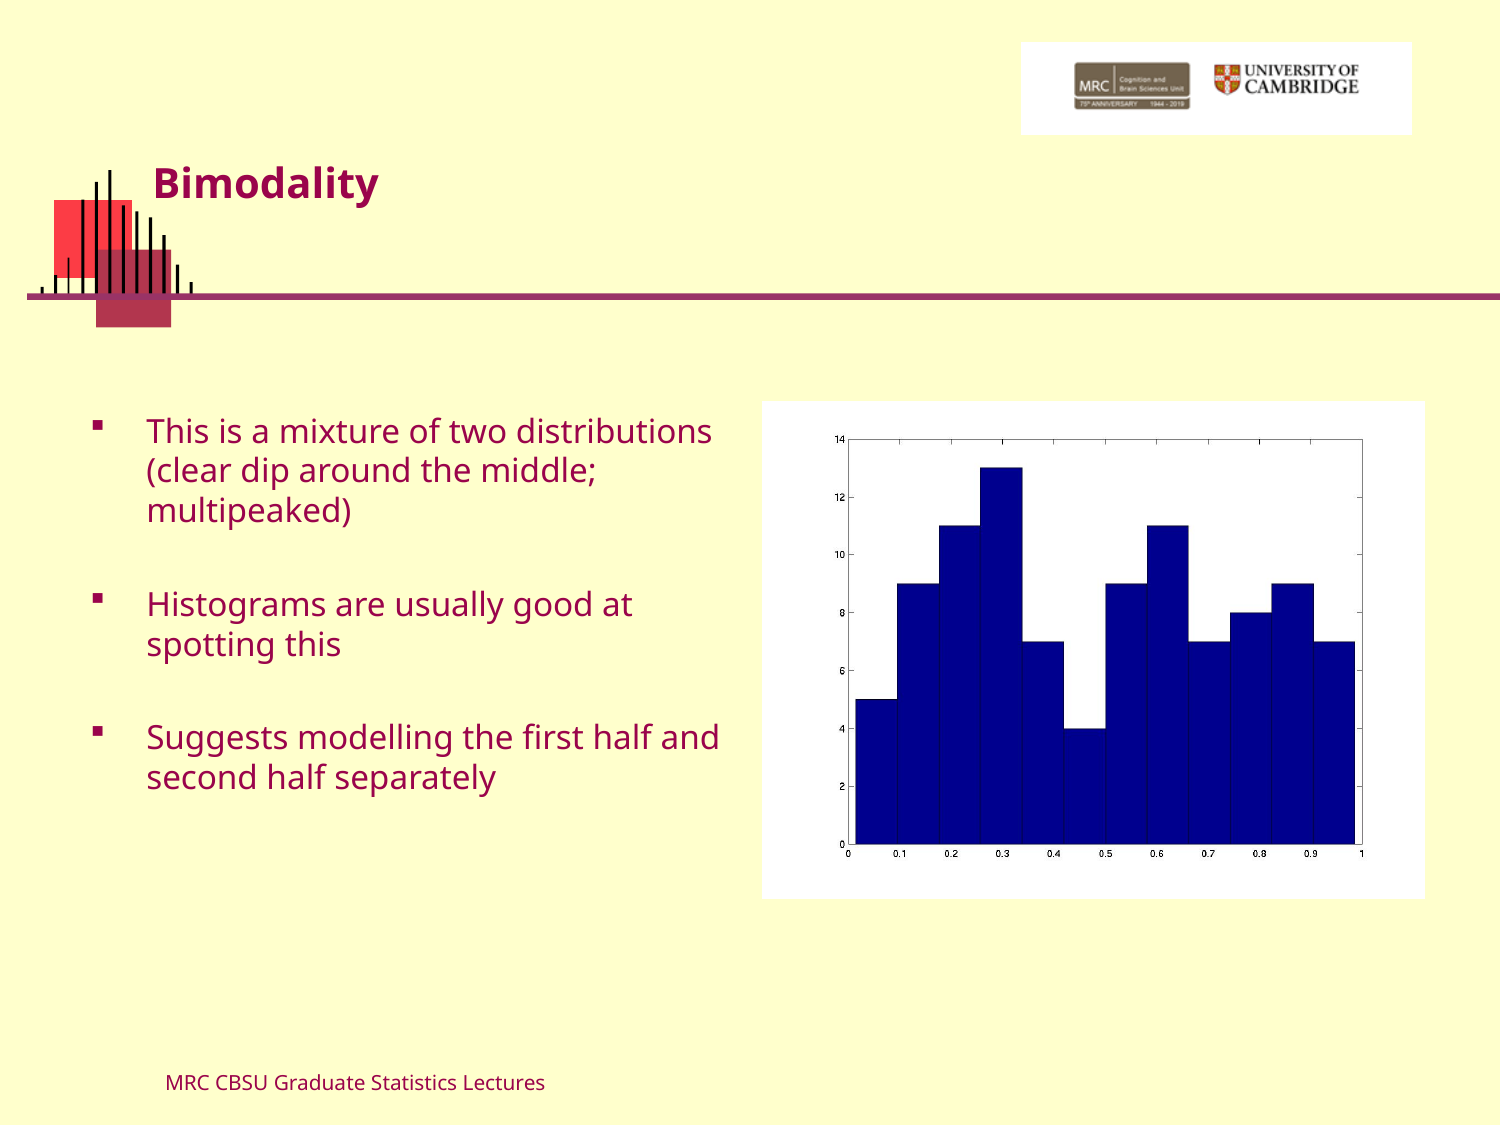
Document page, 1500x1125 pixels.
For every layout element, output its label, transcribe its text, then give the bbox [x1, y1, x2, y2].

title Bimodality [137, 137, 988, 233]
footer MRC CBSU Graduate Statistics Lectures [149, 1062, 988, 1101]
list This is a mixture of two distributions (clear dip around the middle; multipeaked) Histograms are usually good at spotting this Suggests modelling the first half and second half separately [75, 262, 738, 1038]
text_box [762, 401, 1426, 899]
picture [1021, 42, 1412, 135]
